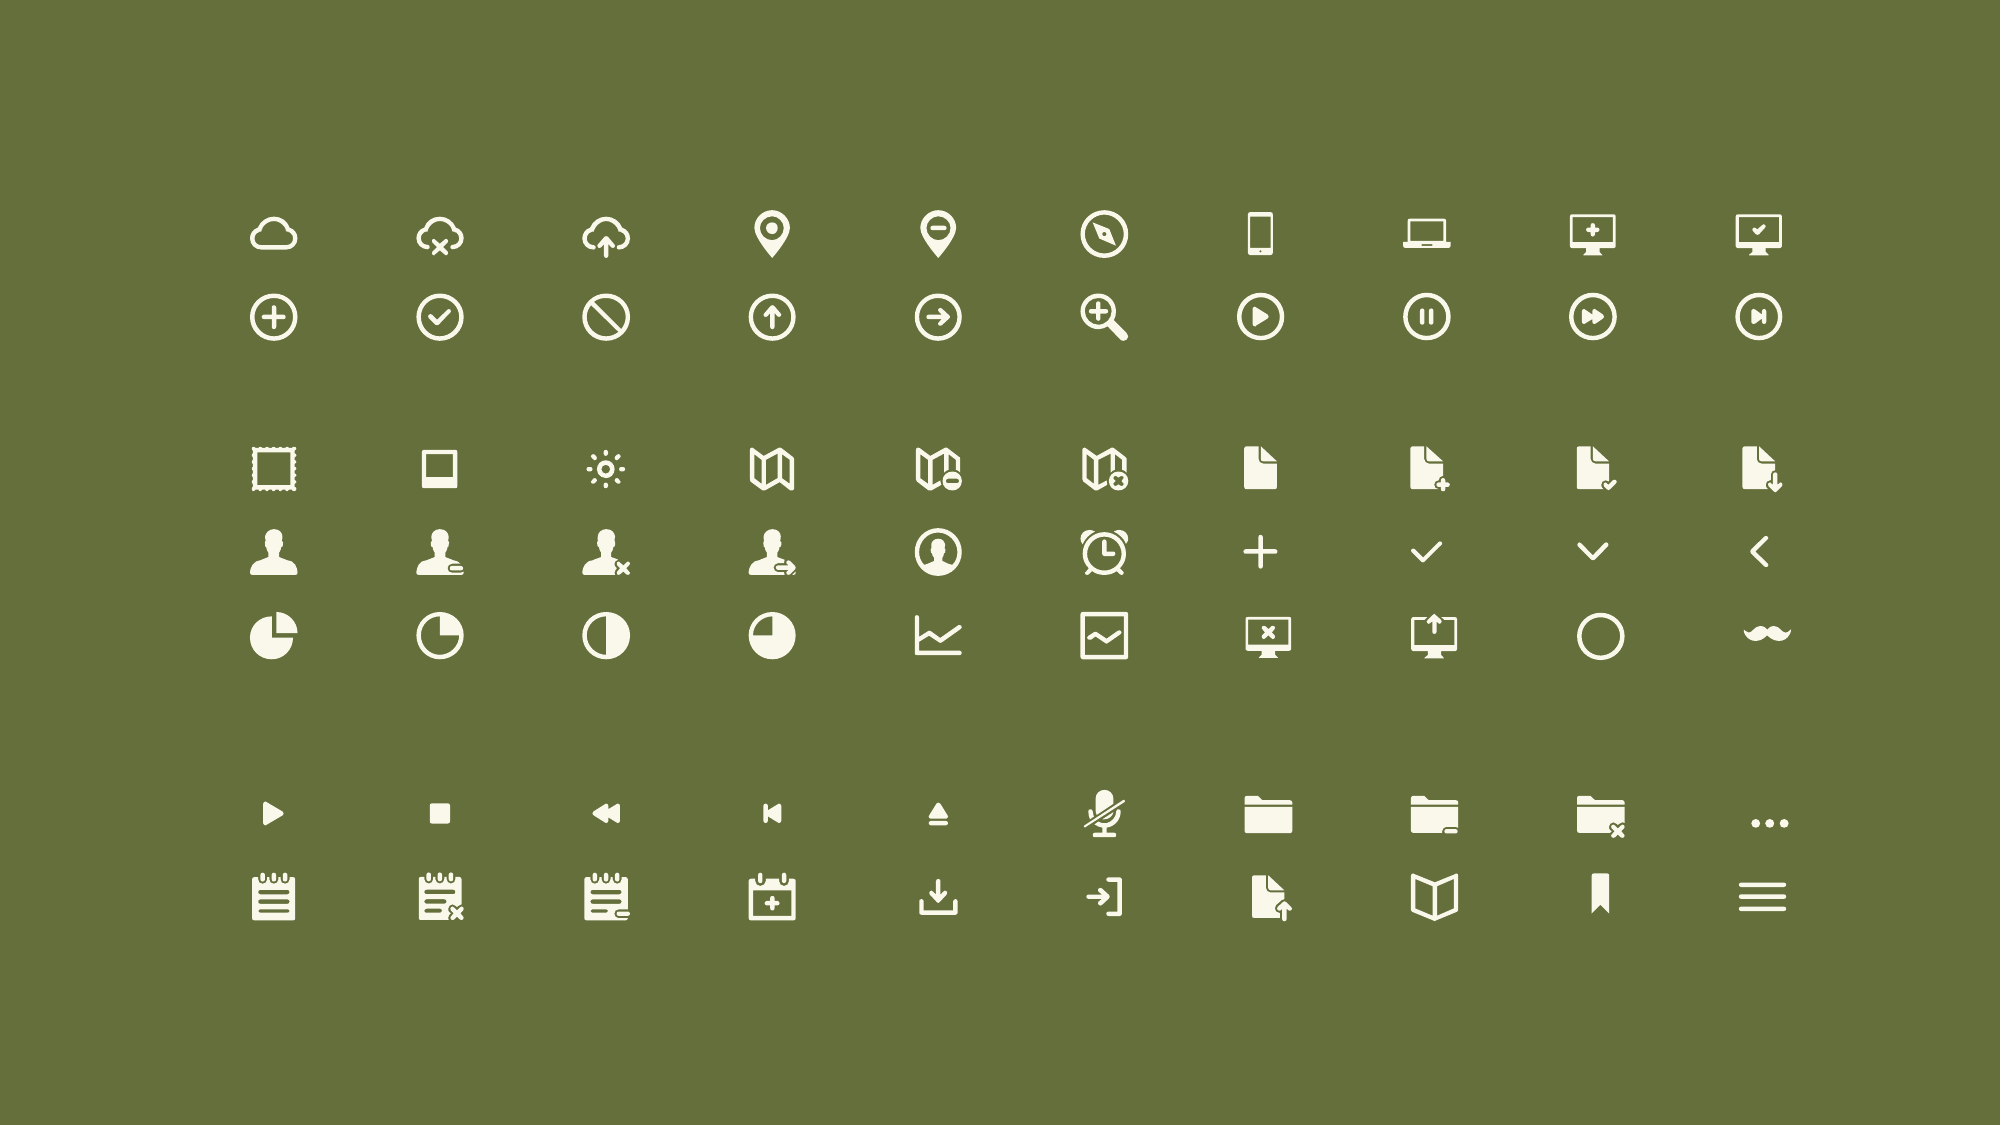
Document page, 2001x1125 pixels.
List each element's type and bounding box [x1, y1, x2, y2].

text_box [584, 872, 631, 921]
text_box [582, 529, 631, 575]
text_box [1244, 806, 1293, 834]
text_box [1252, 875, 1293, 922]
text_box [1591, 873, 1610, 914]
text_box [1738, 906, 1787, 912]
text_box [1765, 818, 1775, 828]
text_box [1410, 446, 1450, 492]
text_box [1086, 887, 1110, 906]
text_box [920, 210, 957, 258]
text_box [416, 611, 464, 660]
text_box [1577, 806, 1625, 838]
text_box [1576, 446, 1617, 491]
text_box [1738, 894, 1787, 899]
text_box [1080, 529, 1129, 575]
text_box [1735, 214, 1782, 256]
text_box [1244, 795, 1293, 805]
text_box [590, 478, 597, 484]
text_box [1236, 292, 1285, 341]
text_box [748, 611, 796, 660]
text_box [1569, 292, 1617, 341]
text_box [928, 802, 949, 819]
text_box [1411, 613, 1458, 659]
text_box [1080, 293, 1129, 341]
text_box [418, 872, 464, 920]
text_box [758, 872, 763, 884]
text_box [1106, 877, 1122, 917]
text_box [1410, 873, 1459, 922]
text_box [251, 446, 297, 492]
text_box [749, 447, 795, 491]
text_box [1080, 210, 1129, 258]
text_box [1779, 818, 1789, 828]
text_box [603, 482, 609, 489]
text_box [1410, 541, 1443, 563]
text_box [429, 803, 451, 824]
text_box [614, 454, 621, 461]
text_box [1742, 446, 1783, 493]
text_box [416, 293, 464, 341]
text_box [748, 293, 796, 341]
text_box [1750, 535, 1769, 568]
text_box [1410, 795, 1459, 805]
text_box [763, 803, 782, 824]
text_box [1577, 542, 1609, 561]
text_box [1751, 818, 1761, 828]
text_box [614, 478, 621, 484]
text_box [919, 899, 958, 915]
text_box [1403, 218, 1451, 248]
text_box [1080, 611, 1129, 660]
text_box [416, 529, 464, 575]
text_box [592, 803, 620, 824]
text_box [1410, 806, 1459, 834]
text_box [590, 454, 597, 461]
text_box [249, 616, 294, 660]
text_box [249, 529, 298, 575]
text_box [928, 820, 949, 826]
text_box [914, 615, 962, 656]
text_box [1245, 616, 1292, 658]
text_box [1577, 795, 1625, 805]
text_box [276, 611, 298, 634]
text_box [416, 216, 464, 250]
text_box [431, 238, 449, 256]
text_box [781, 872, 787, 884]
text_box [748, 529, 796, 575]
text_box [252, 872, 296, 921]
text_box [603, 449, 609, 456]
text_box [1738, 882, 1787, 888]
text_box [1403, 292, 1451, 341]
text_box [748, 878, 796, 921]
text_box [582, 293, 631, 341]
text_box [914, 293, 962, 341]
text_box [1083, 789, 1126, 838]
text_box [1577, 612, 1625, 661]
text_box [1244, 446, 1277, 490]
text_box [249, 293, 298, 341]
text_box [582, 611, 631, 660]
text_box [249, 216, 298, 250]
text_box [1247, 212, 1273, 256]
text_box [1569, 214, 1616, 256]
text_box [915, 447, 962, 491]
text_box [1743, 625, 1792, 641]
text_box [914, 528, 962, 576]
text_box [421, 449, 458, 489]
text_box [263, 801, 284, 826]
text_box [596, 460, 615, 479]
text_box [582, 216, 631, 258]
text_box [754, 210, 790, 258]
text_box [1082, 447, 1129, 491]
text_box [1735, 292, 1783, 341]
text_box [1243, 534, 1278, 569]
text_box [929, 878, 948, 904]
